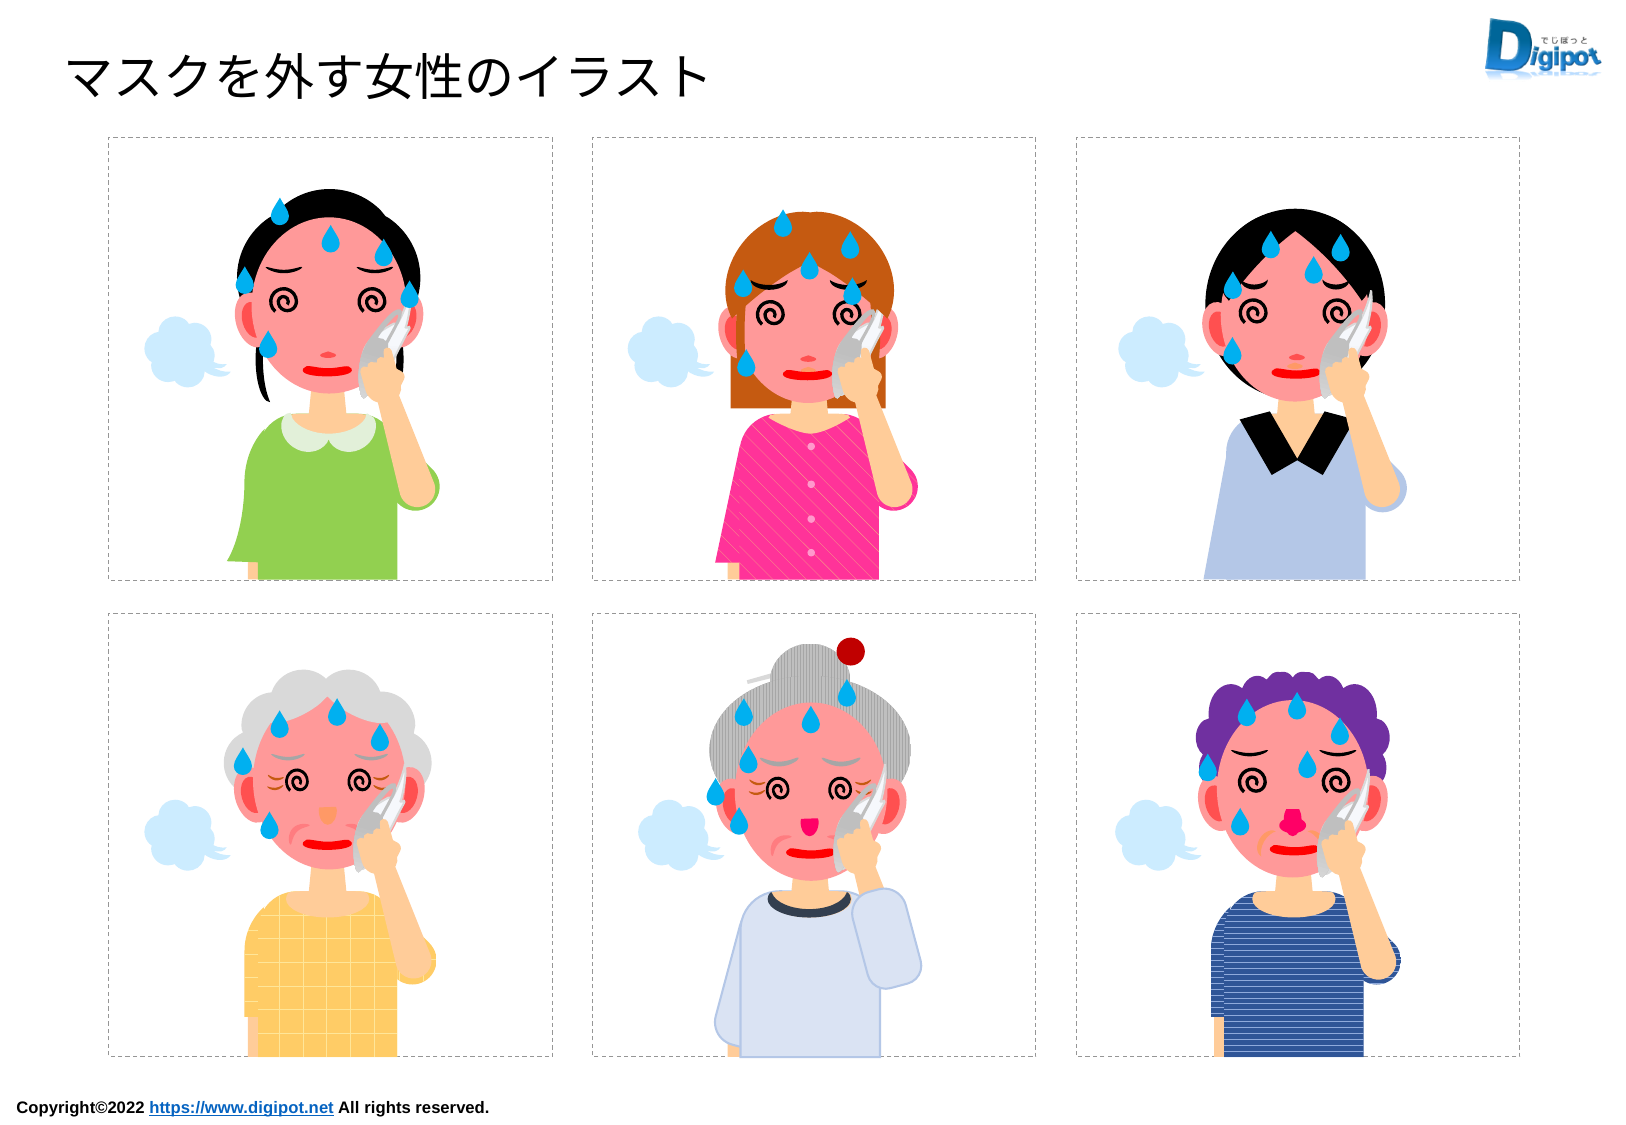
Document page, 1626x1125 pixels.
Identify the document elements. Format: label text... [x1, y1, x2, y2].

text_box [638, 637, 914, 1058]
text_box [1118, 191, 1388, 580]
picture [1485, 18, 1602, 82]
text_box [144, 669, 432, 1058]
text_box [627, 209, 899, 580]
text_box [144, 189, 423, 580]
text_box マスクを外す女性のイラスト [49, 38, 728, 113]
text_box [1115, 671, 1390, 1058]
